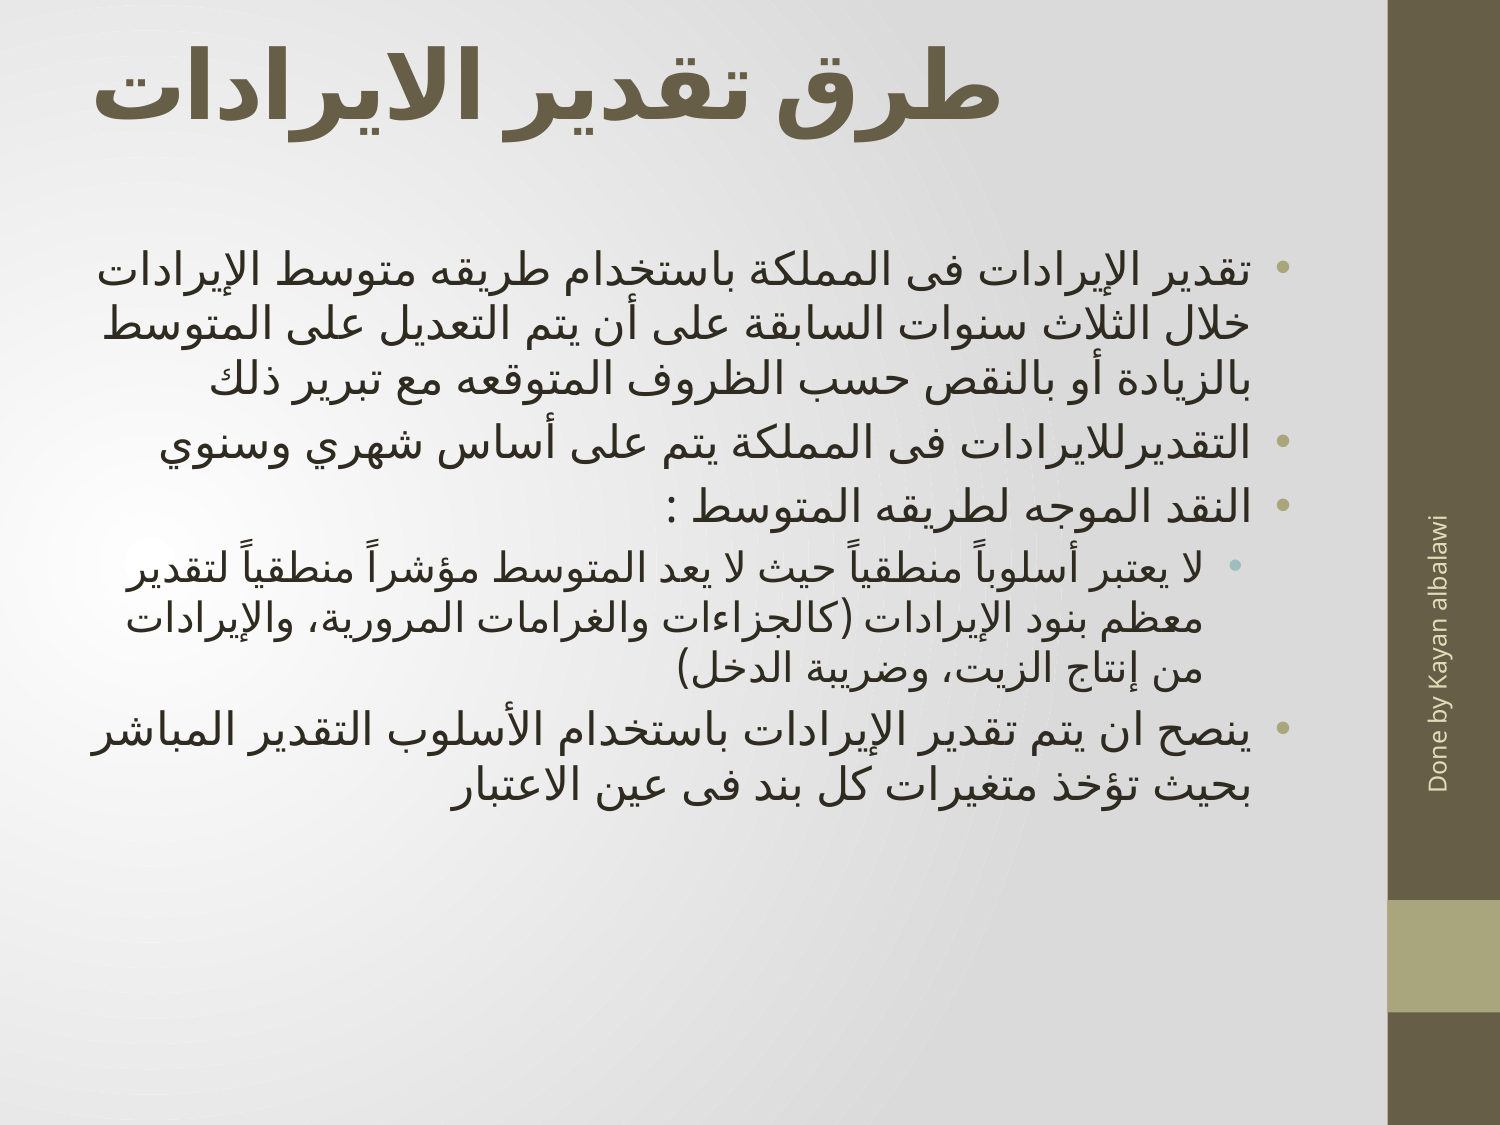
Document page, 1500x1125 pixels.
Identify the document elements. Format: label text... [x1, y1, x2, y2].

list تقدير الإيرادات فى المملكة باستخدام طريقه متوسط الإيرادات خلال الثلاث سنوات السابقة على أن يتم التعديل على المتوسط بالزيادة أو بالنقص حسب الظروف المتوقعه مع تبرير ذلك التقديرللايرادات فى المملكة يتم على أساس شهري وسنوي النقد الموجه لطريقه المتوسط : لا يعتبر أسلوباً منطقياً حيث لا يعد المتوسط مؤشراً منطقياً لتقدير معظم بنود الإيرادات (كالجزاءات والغرامات المرورية، والإيرادات من إنتاج الزيت، وضريبة الدخل) ينصح ان يتم تقدير الإيرادات باستخدام الأسلوب التقدير المباشر بحيث تؤخذ متغيرات كل بند فى عين الاعتبار [75, 231, 1325, 1050]
footer Done by Kayan albalawi [1408, 500, 1469, 889]
title طرق تقدير الايرادات [75, 45, 1325, 231]
